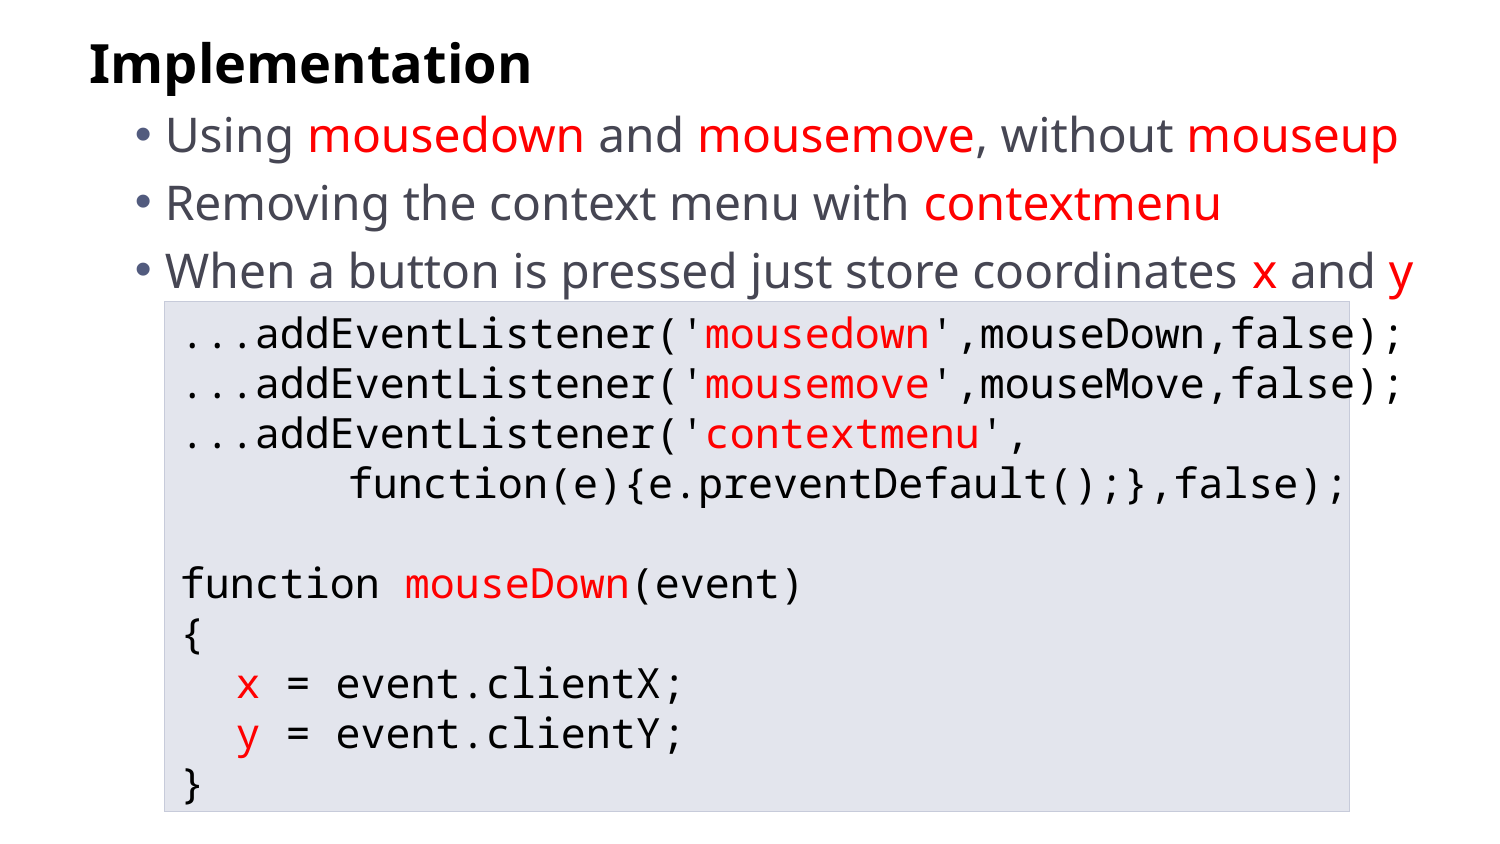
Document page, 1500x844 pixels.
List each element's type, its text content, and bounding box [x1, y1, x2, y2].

text_box ...addEventListener('mousedown',mouseDown,false); ...addEventListener('mousemove',mouseMove,false); ...addEventListener('contextmenu', function(e){e.preventDefault();},false); function mouseDown(event) { x = event.clientX; y = event.clientY; } [164, 301, 1350, 812]
list Implementation Using mousedown and mousemove, without mouseup Removing the context menu with contextmenu When a button is pressed just store coordinates x and y [75, 21, 1475, 835]
